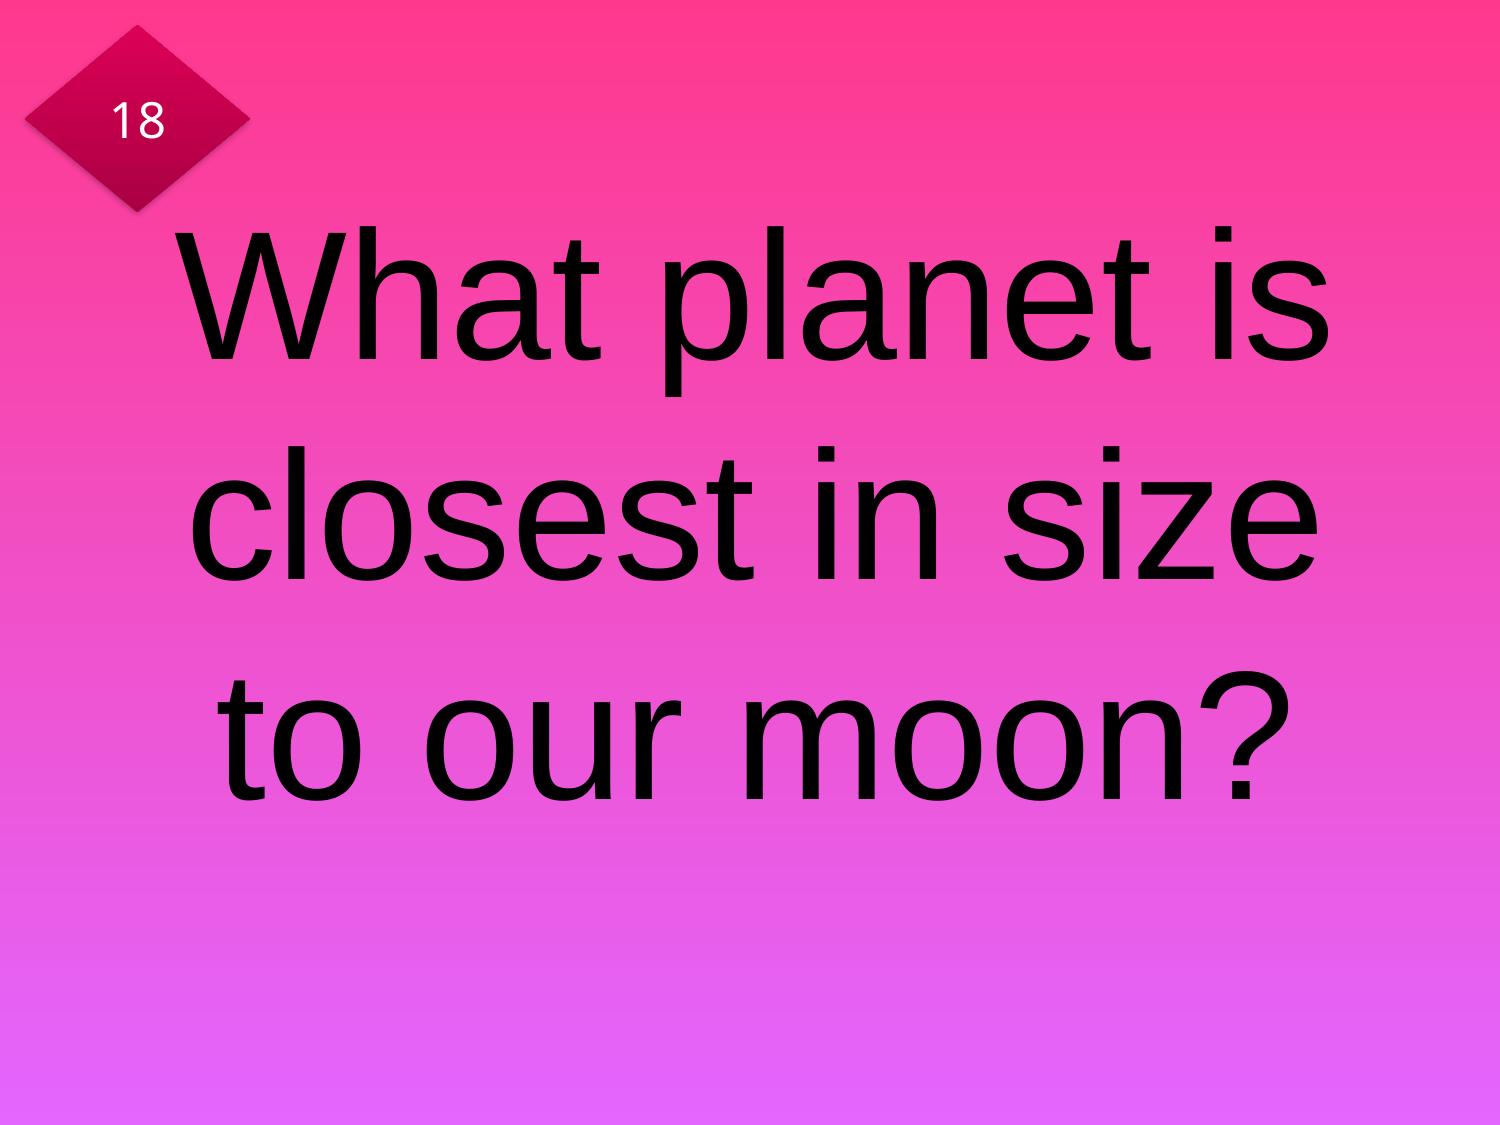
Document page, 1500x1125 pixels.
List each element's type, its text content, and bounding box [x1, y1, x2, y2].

text_box 18 [24, 24, 250, 213]
title What planet is closest in size to our moon? [112, 137, 1401, 876]
